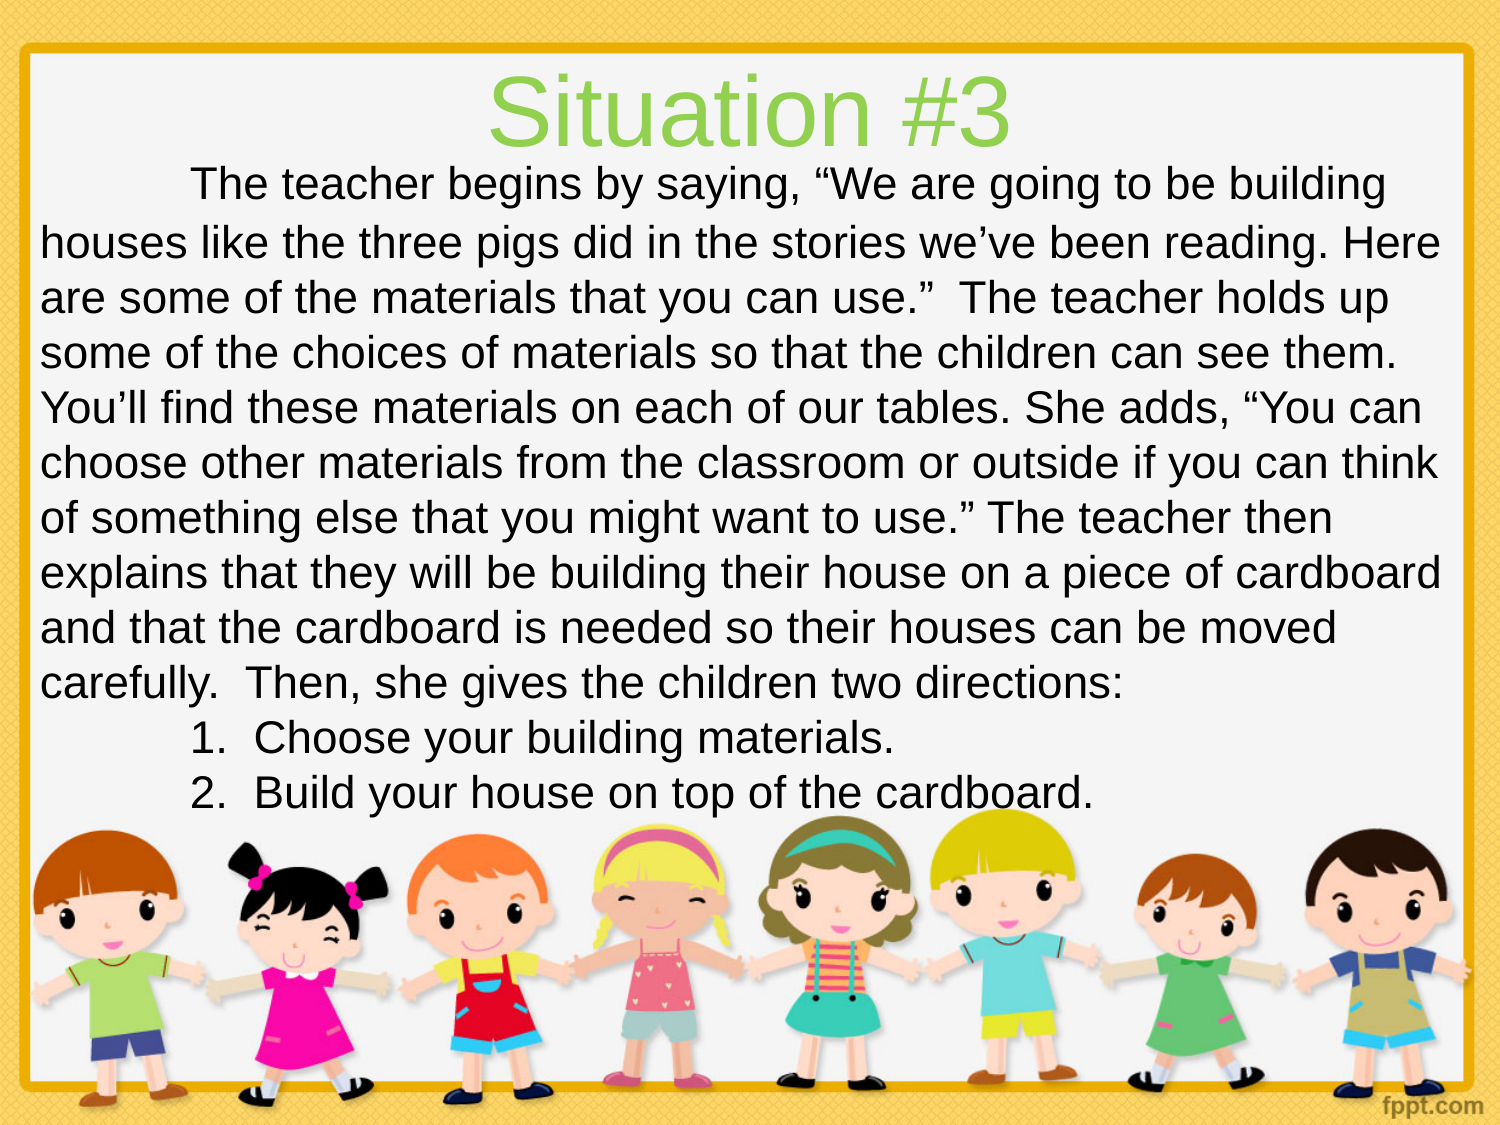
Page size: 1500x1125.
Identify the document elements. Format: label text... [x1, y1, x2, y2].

picture [0, 0, 1500, 1125]
title Situation #3 [75, 12, 1425, 125]
list The teacher begins by saying, “We are going to be building houses like the three pigs did in the stories we’ve been reading. Here are some of the materials that you can use.” The teacher holds up some of the choices of materials so that the children can see them. You’ll find these materials on each of our tables. She adds, “You can choose other materials from the classroom or outside if you can think of something else that you might want to use.” The teacher then explains that they will be building their house on a piece of cardboard and that the cardboard is needed so their houses can be moved carefully. Then, she gives the children two directions: 1. Choose your building materials. 2. Build your house on top of the cardboard. [24, 125, 1488, 943]
